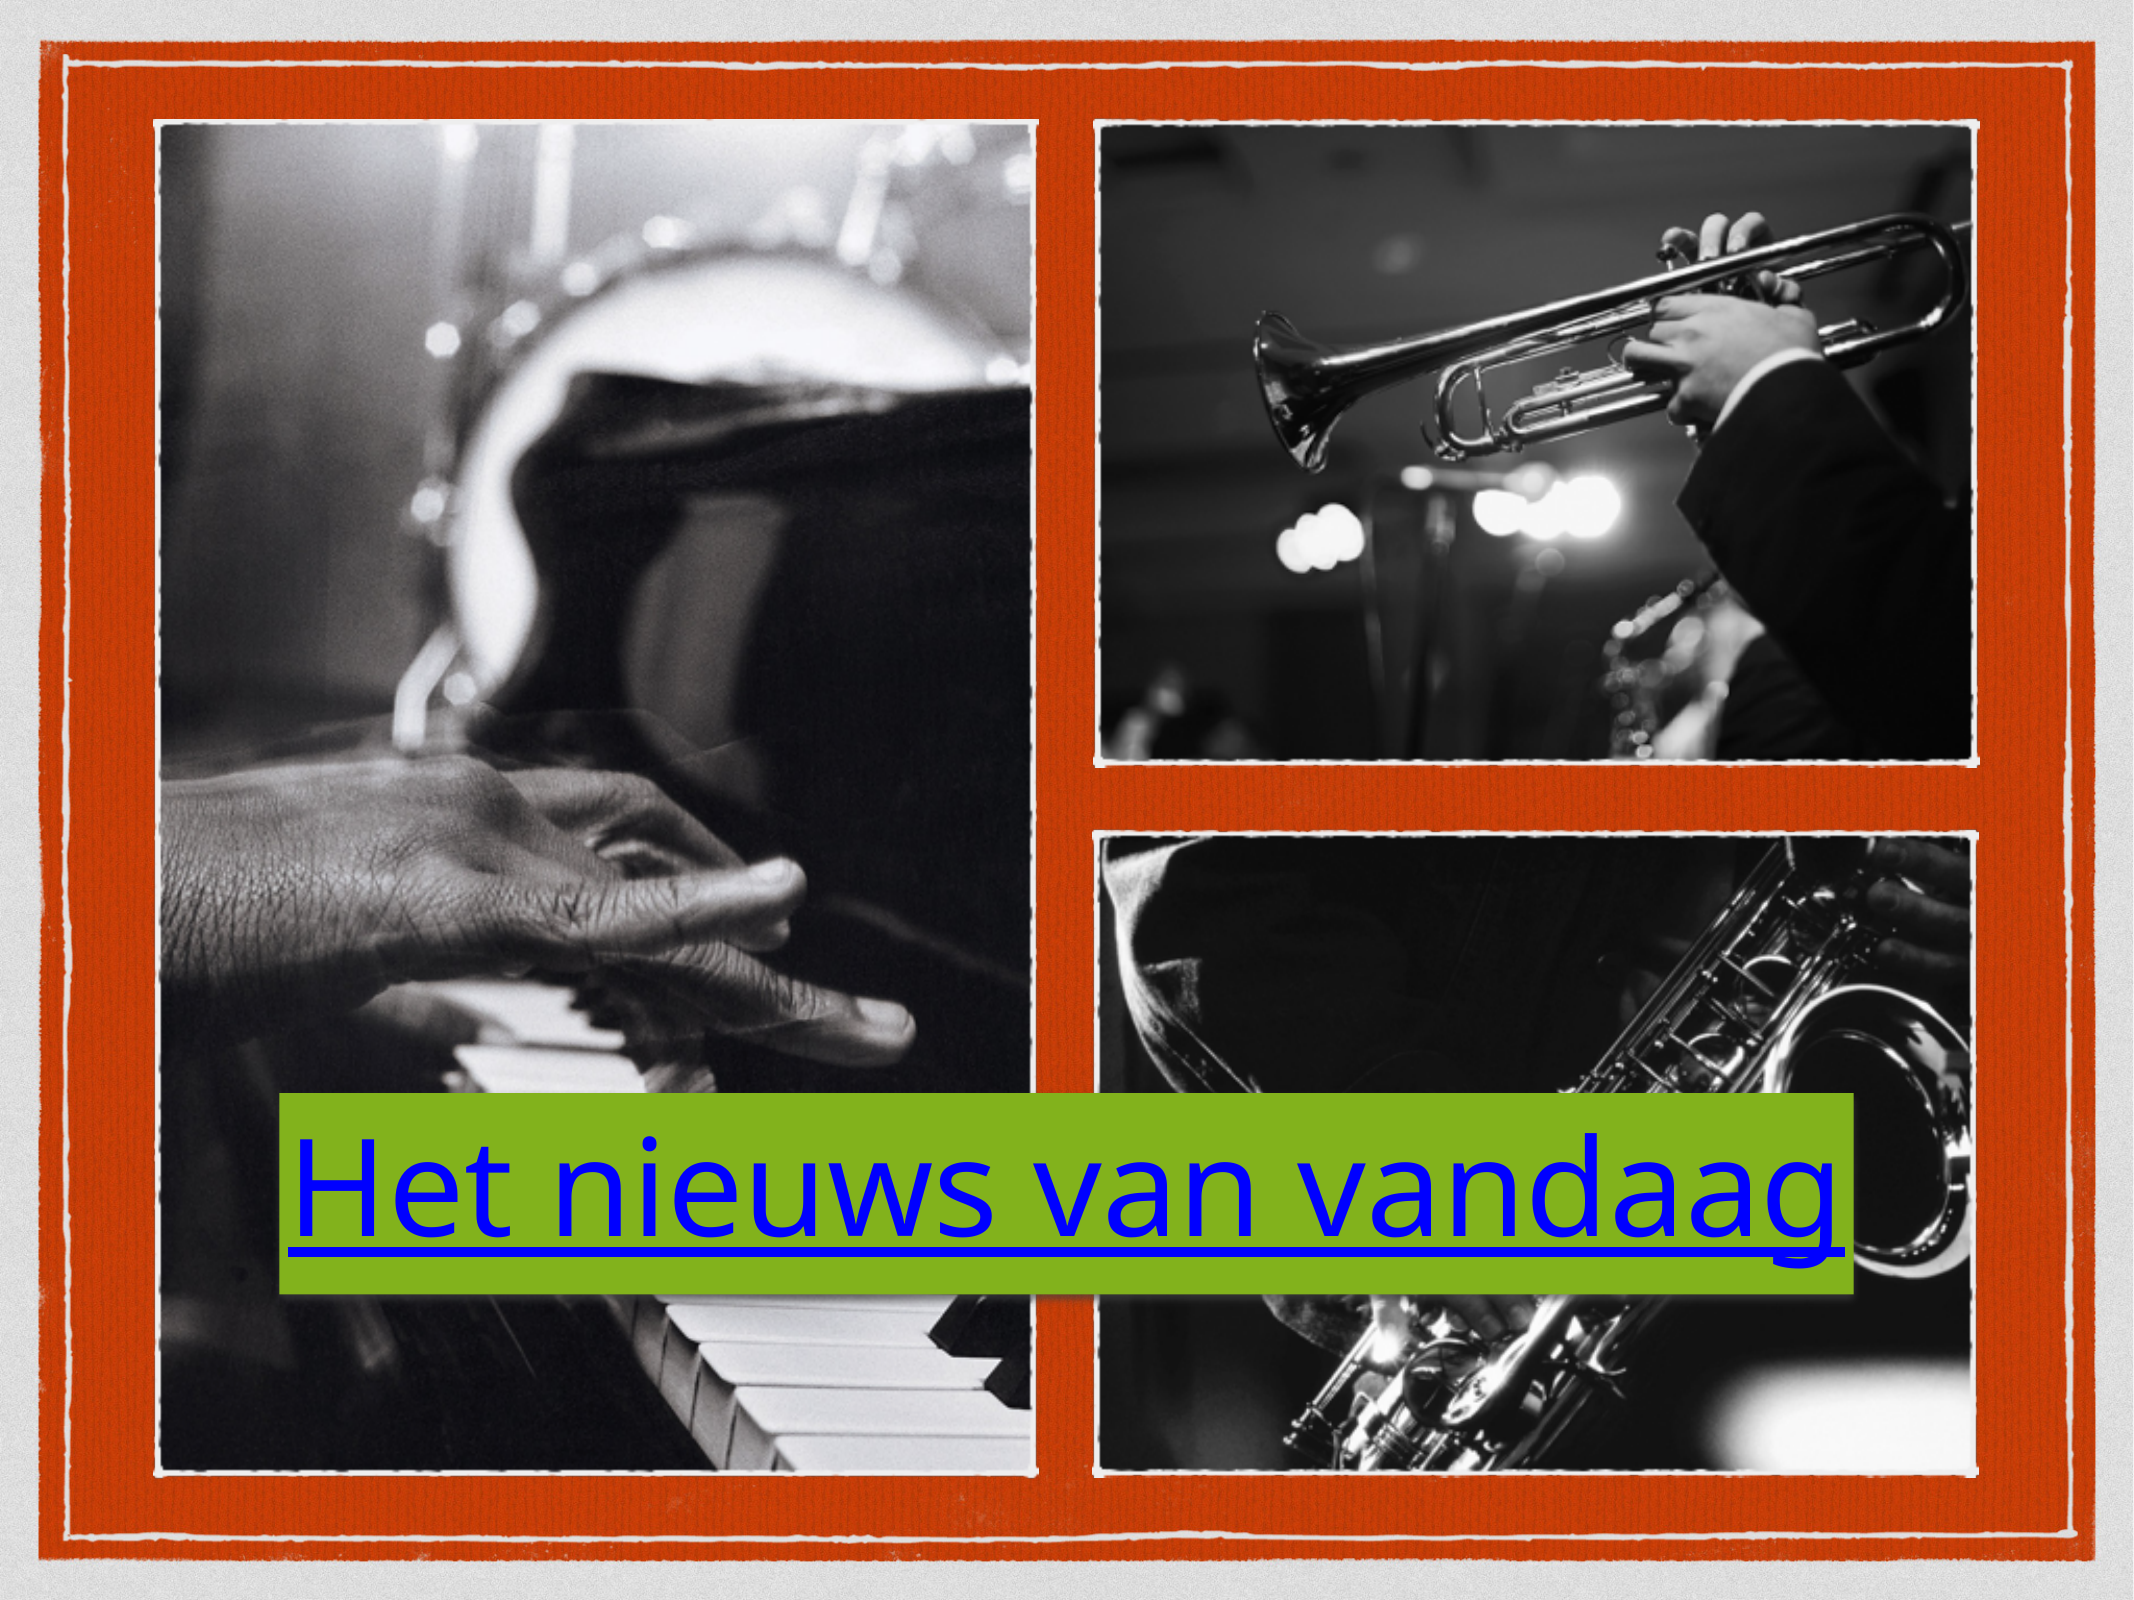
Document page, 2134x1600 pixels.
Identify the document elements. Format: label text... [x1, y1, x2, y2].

picture [0, 0, 2134, 1600]
text_box Het nieuws van vandaag [1039, 1093, 1092, 1295]
